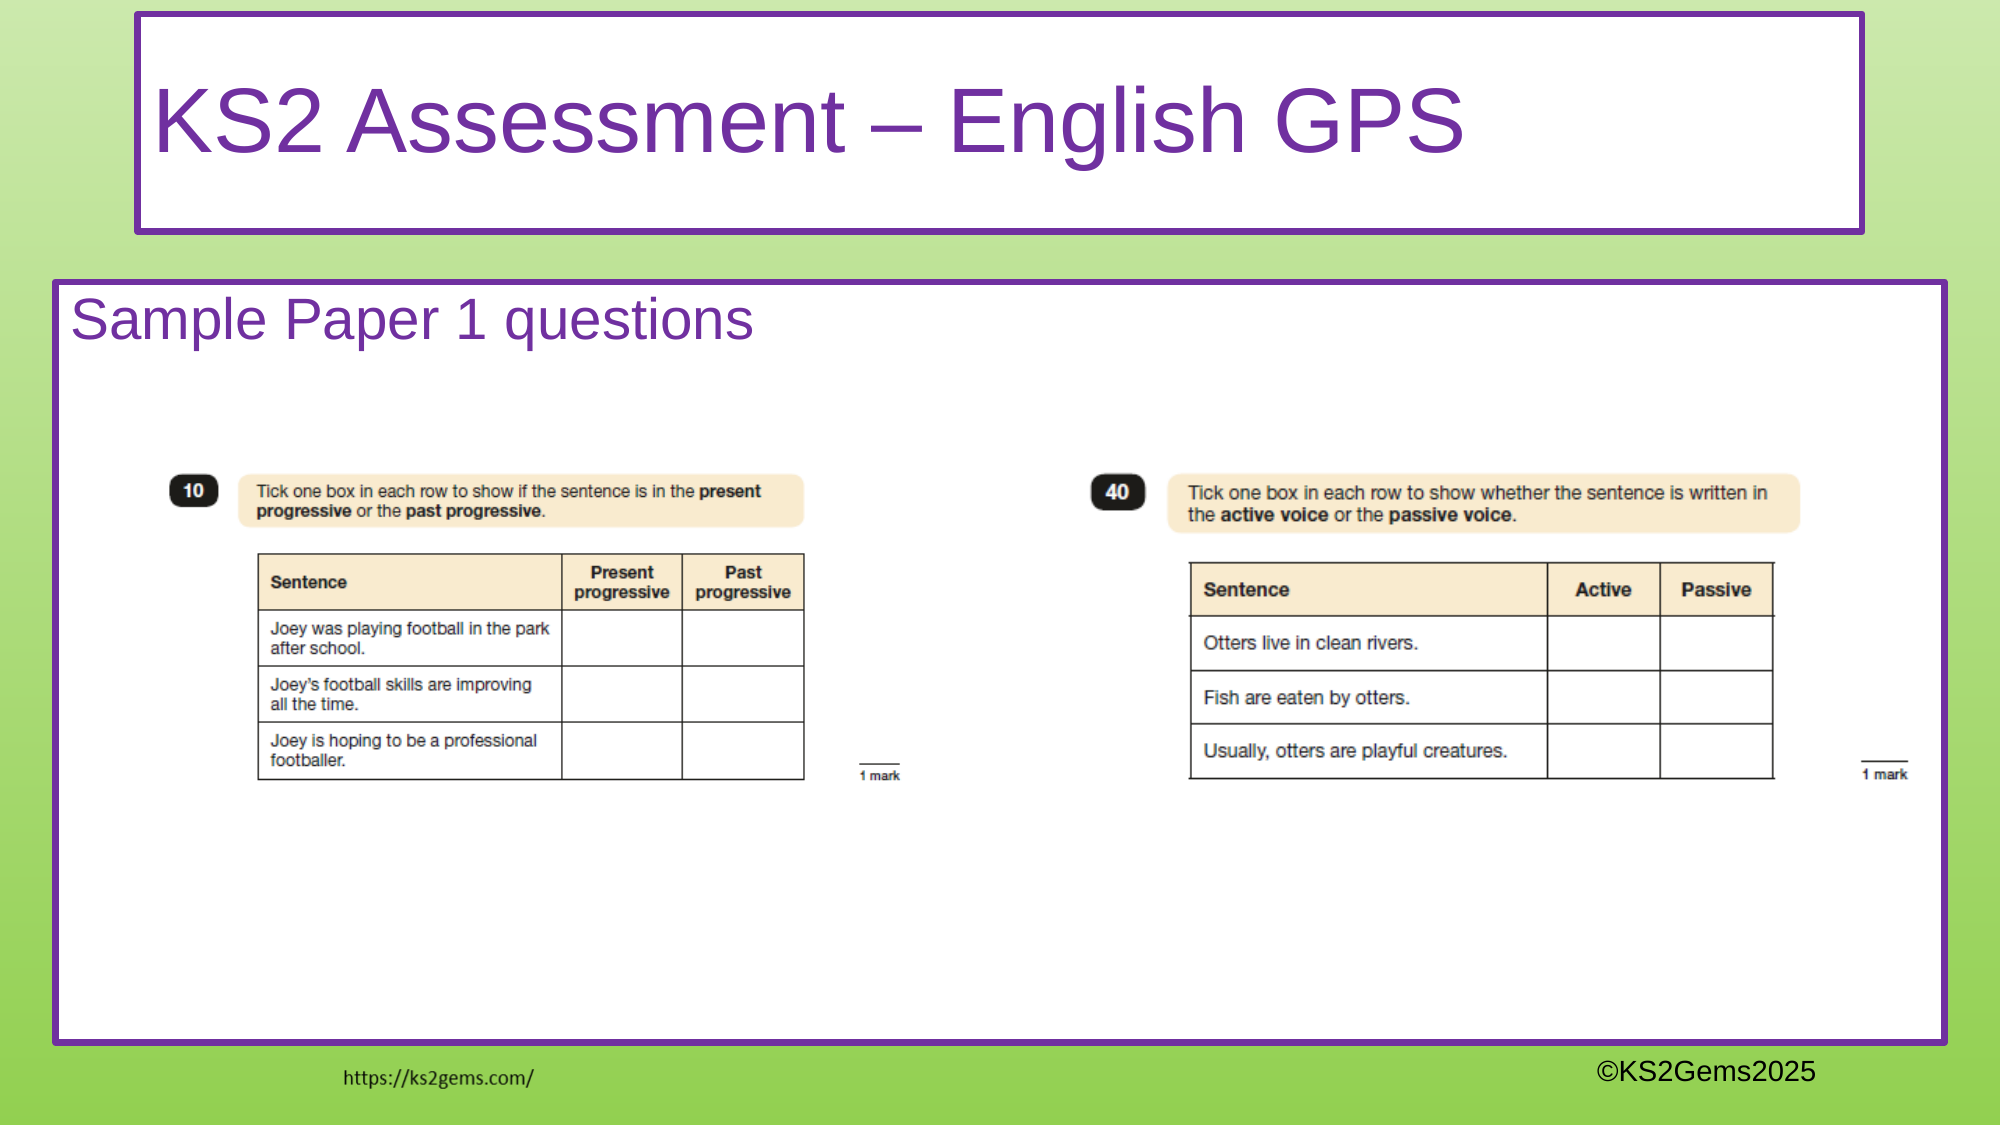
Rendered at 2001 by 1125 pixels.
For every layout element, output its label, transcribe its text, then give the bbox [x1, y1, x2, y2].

slide_number [137, 1042, 588, 1103]
text_box KS2 Assessment – English GPS [137, 14, 1863, 232]
title Sample Paper 1 questions [55, 281, 1945, 1043]
picture [157, 454, 914, 814]
picture [1070, 445, 1924, 814]
